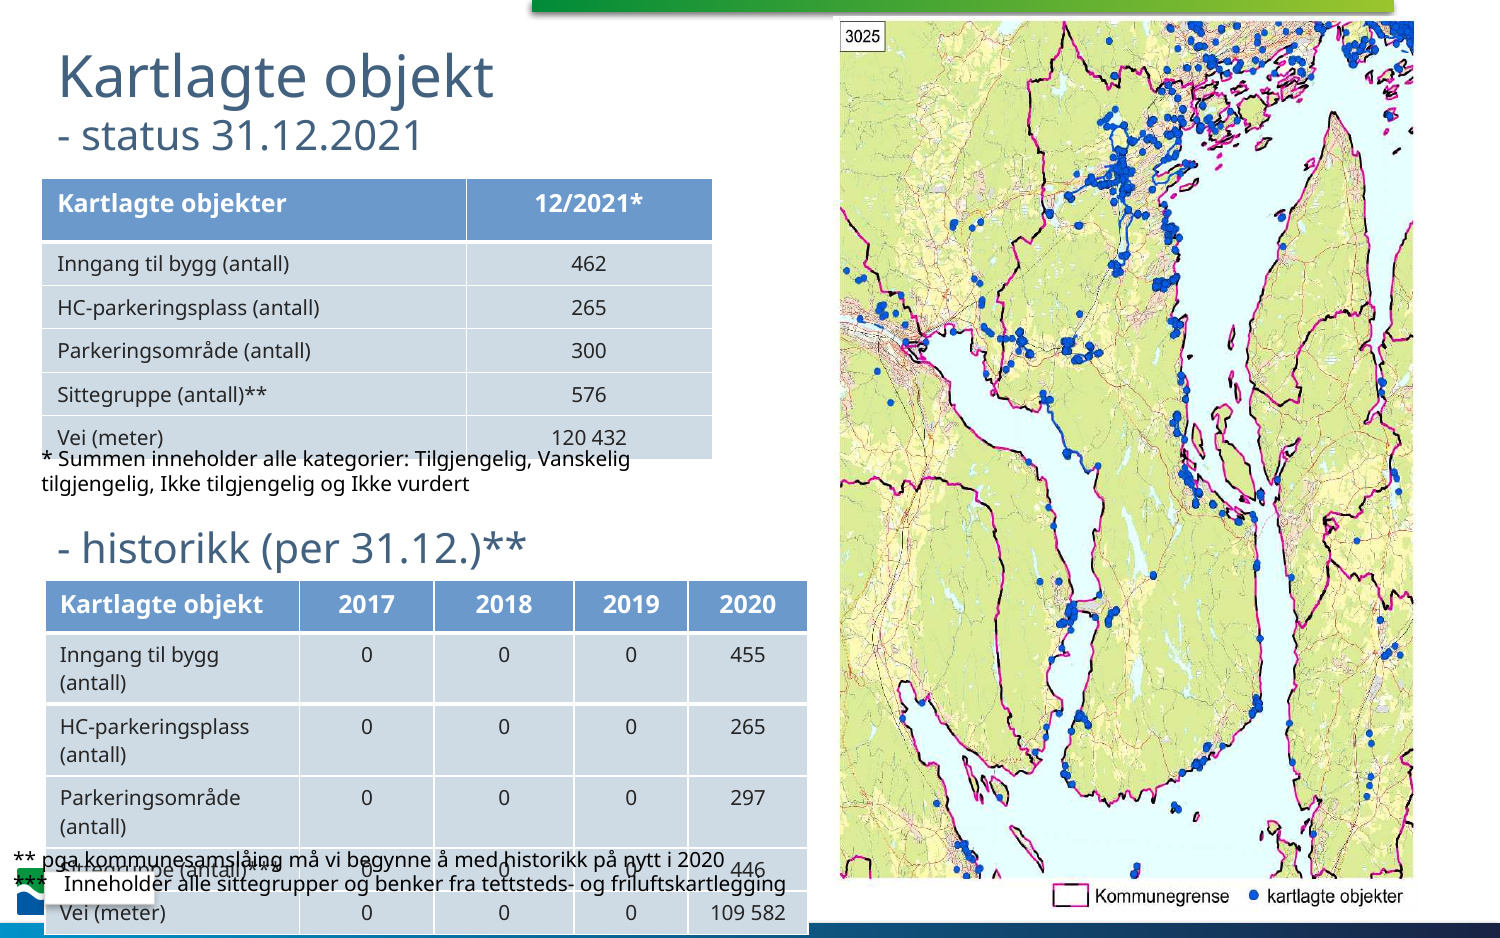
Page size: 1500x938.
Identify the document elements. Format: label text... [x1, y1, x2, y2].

table_cell Parkeringsområde (antall) [42, 329, 466, 372]
table_cell Inngang til bygg (antall) [42, 244, 466, 285]
text_box Kartlagte objekt - status 31.12.2021 [42, 24, 828, 167]
table_header Kartlagte objekter [42, 179, 466, 240]
table_header Kartlagte objekt [46, 581, 299, 631]
table_header 2020 [689, 581, 807, 631]
table_cell 300 [467, 329, 712, 372]
table_cell 446 [802, 849, 807, 890]
table_cell 0 [300, 706, 433, 775]
table_cell 0 [435, 635, 573, 702]
table_cell 462 [467, 244, 712, 285]
text_box - historikk (per 31.12.)** [42, 496, 828, 580]
table_header 2018 [435, 581, 573, 631]
table_cell 0 [435, 706, 573, 775]
table_cell Parkeringsområde (antall) [46, 777, 299, 838]
table_header 12/2021* [467, 179, 712, 240]
table_cell 265 [467, 286, 712, 328]
table_cell Vei (meter) [42, 416, 466, 438]
text_box * Summen inneholder alle kategorier: Tilgjengelig, Vanskelig tilgjengelig, Ikke tilgjengelig og Ikke vurdert [26, 438, 711, 504]
table_cell 0 [575, 777, 687, 838]
table_cell 0 [300, 777, 433, 838]
table_cell Sittegruppe (antall)** [42, 373, 466, 415]
table_cell 297 [689, 777, 807, 847]
table_cell 455 [689, 635, 807, 702]
table_cell Vei (meter) [46, 904, 299, 934]
table_cell 0 [575, 706, 687, 775]
table_cell 0 [300, 635, 433, 702]
text_box ** pga kommunesamslåing må vi begynne å med historikk på nytt i 2020 *** Inneholder alle sittegrupper og benker fra tettsteds- og friluftskartlegging [0, 838, 802, 904]
table_cell HC-parkeringsplass (antall) [42, 286, 466, 328]
table_cell 0 [435, 904, 573, 934]
table_cell 109 582 [689, 892, 807, 934]
table_header 2019 [575, 581, 687, 631]
table_cell Inngang til bygg (antall) [46, 635, 299, 702]
table_cell 0 [575, 904, 687, 934]
table_cell 576 [467, 373, 712, 415]
picture [833, 16, 1419, 913]
table_cell 120 432 [467, 416, 712, 459]
table_cell HC-parkeringsplass (antall) [46, 706, 299, 775]
table_cell 265 [689, 706, 807, 775]
table_cell 0 [575, 635, 687, 702]
table_header 2017 [300, 581, 433, 631]
table_cell 0 [435, 777, 573, 838]
table_cell 0 [300, 904, 433, 934]
